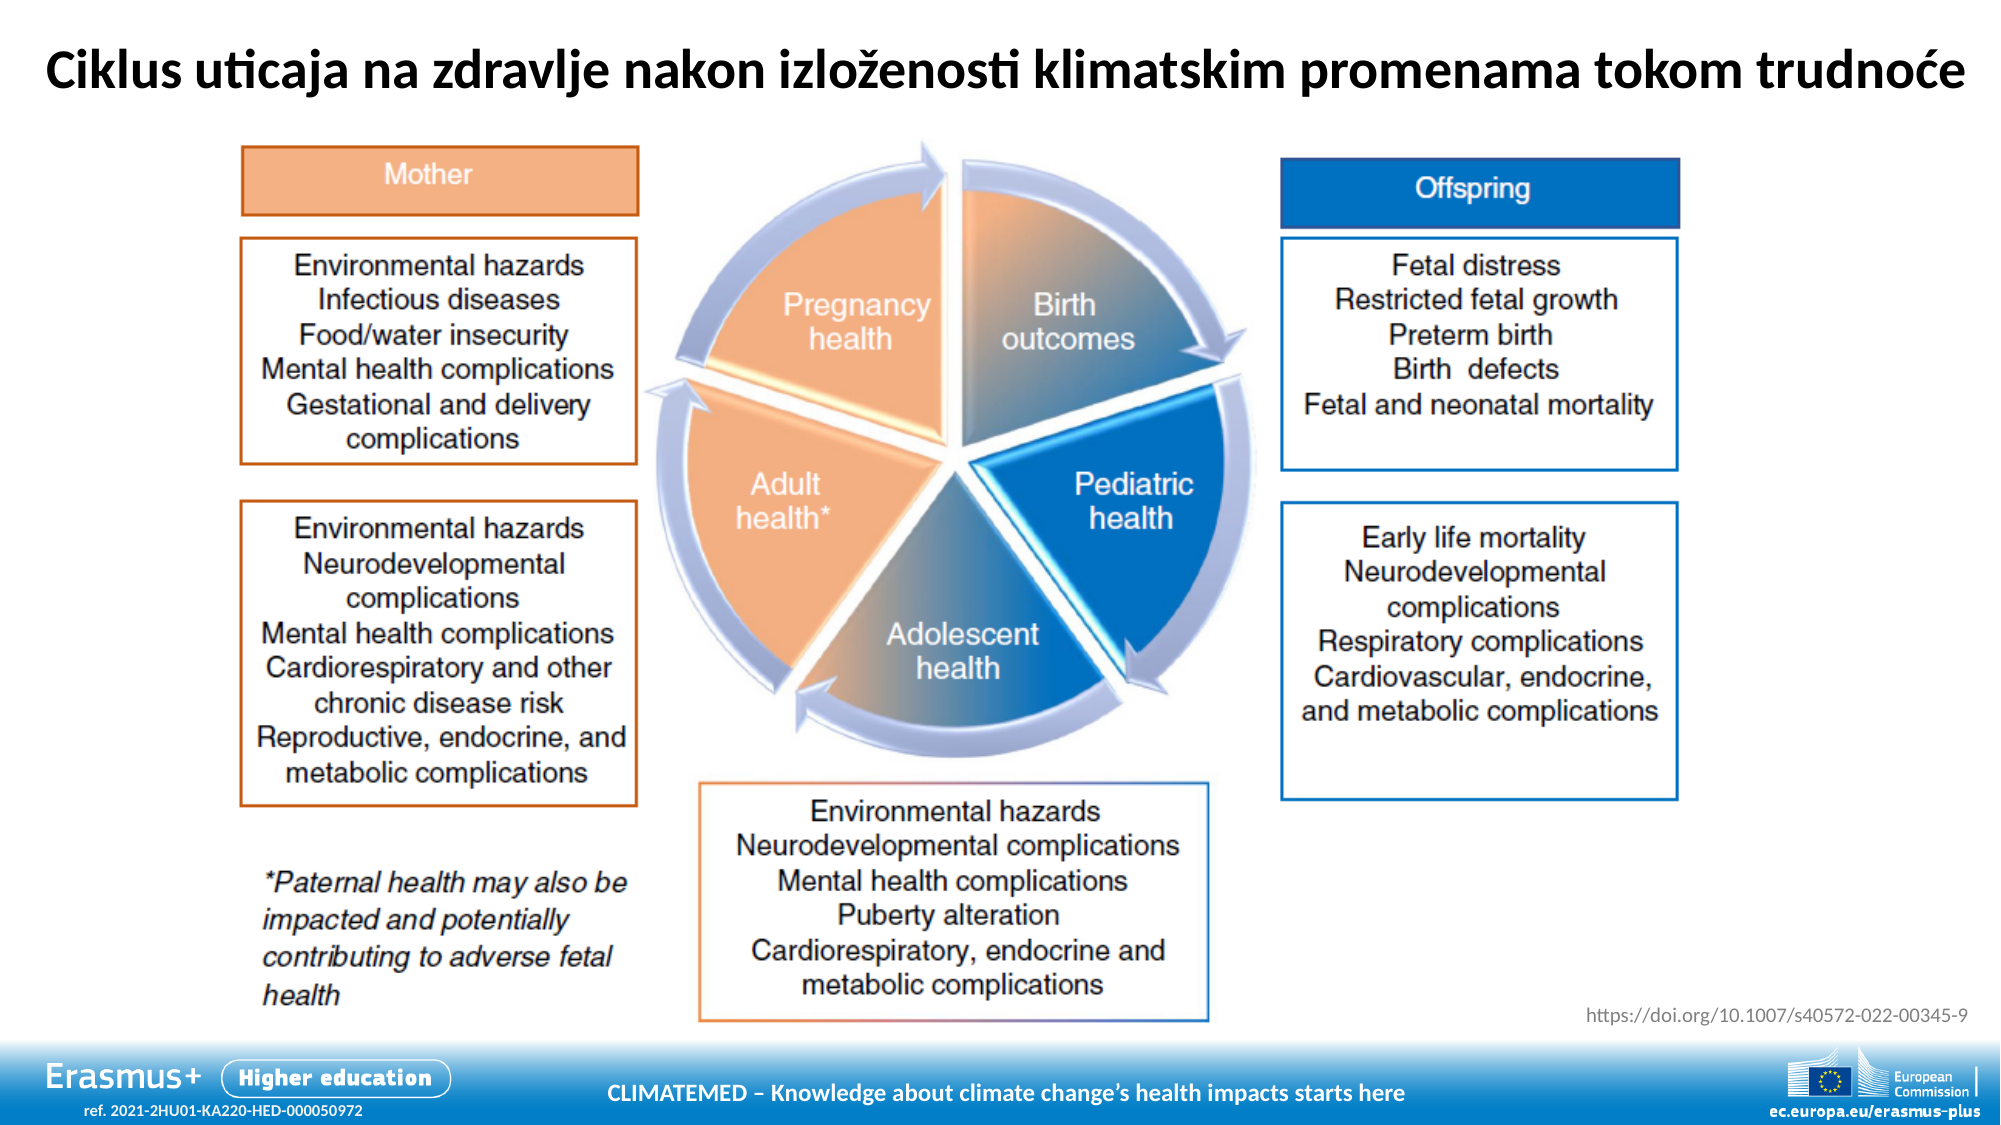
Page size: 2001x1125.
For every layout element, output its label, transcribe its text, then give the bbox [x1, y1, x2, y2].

text_box https://doi.org/10.1007/s40572-022-00345-9 [1712, 994, 1984, 1035]
picture [0, 124, 2000, 1125]
title Ciklus uticaja na zdravlje nakon izloženosti klimatskim promenama tokom trudnoće [31, 24, 1984, 116]
